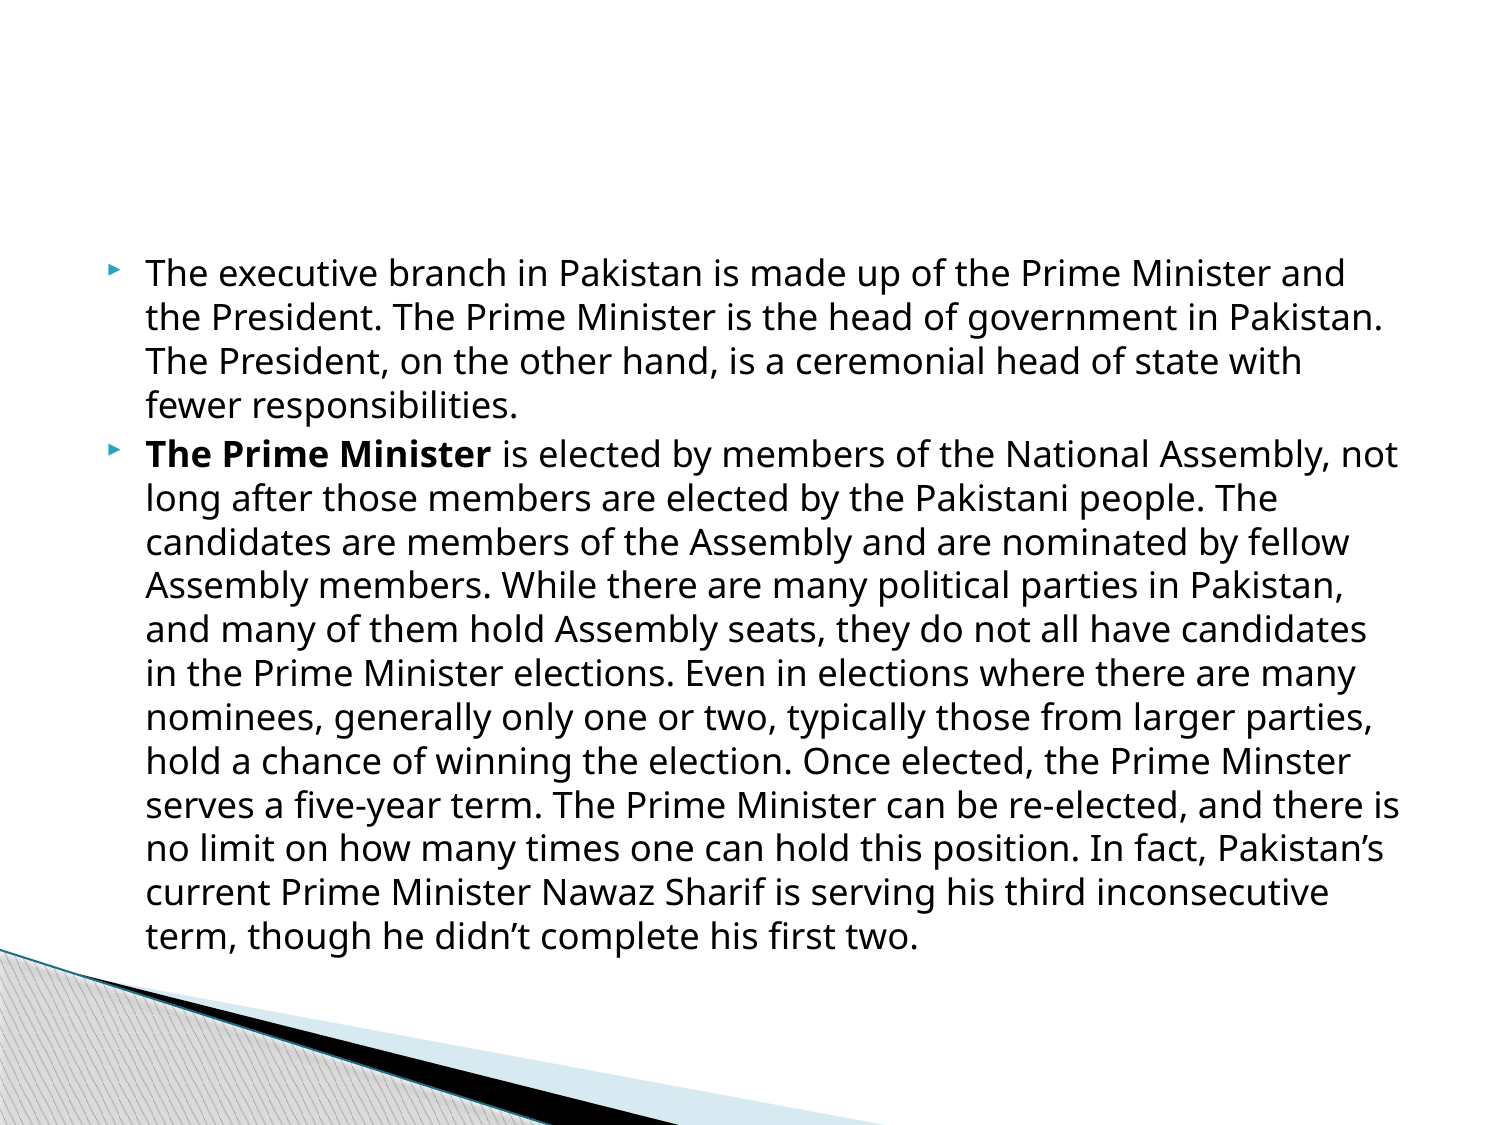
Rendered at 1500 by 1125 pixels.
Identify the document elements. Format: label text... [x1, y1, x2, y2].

list The executive branch in Pakistan is made up of the Prime Minister and the President. The Prime Minister is the head of government in Pakistan. The President, on the other hand, is a ceremonial head of state with fewer responsibilities. The Prime Minister is elected by members of the National Assembly, not long after those members are elected by the Pakistani people. The candidates are members of the Assembly and are nominated by fellow Assembly members. While there are many political parties in Pakistan, and many of them hold Assembly seats, they do not all have candidates in the Prime Minister elections. Even in elections where there are many nominees, generally only one or two, typically those from larger parties, hold a chance of winning the election. Once elected, the Prime Minster serves a five-year term. The Prime Minister can be re-elected, and there is no limit on how many times one can hold this position. In fact, Pakistan’s current Prime Minister Nawaz Sharif is serving his third inconsecutive term, though he didn’t complete his first two. [75, 243, 1425, 986]
